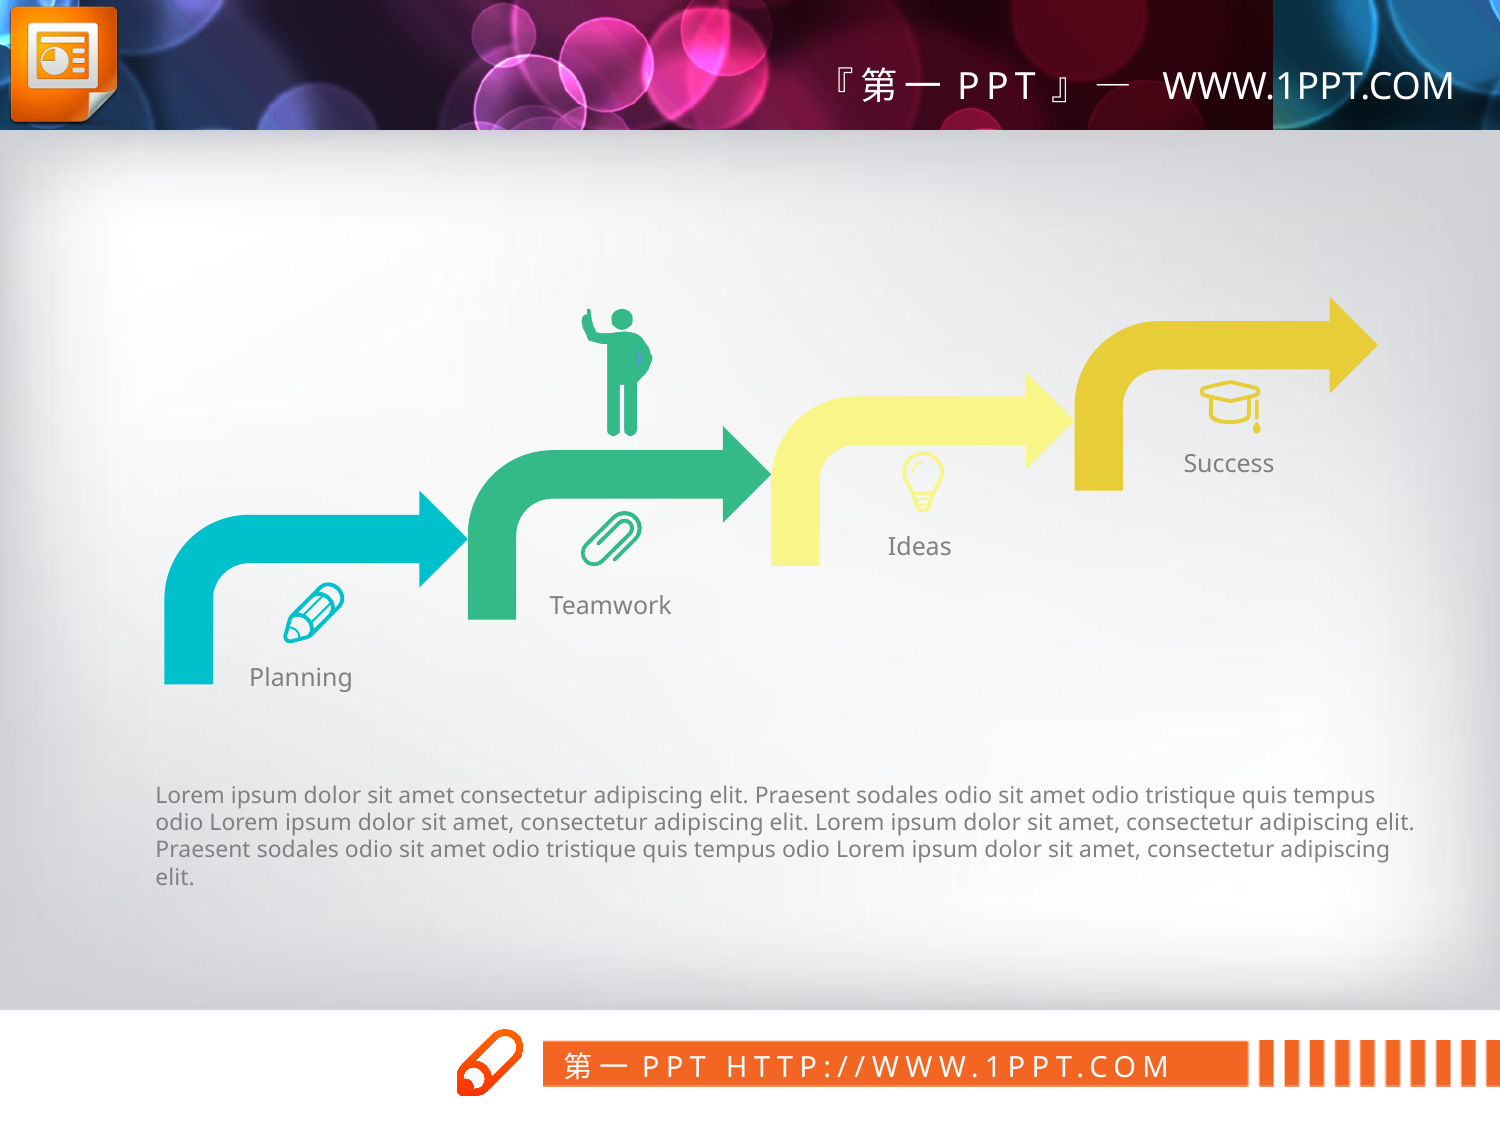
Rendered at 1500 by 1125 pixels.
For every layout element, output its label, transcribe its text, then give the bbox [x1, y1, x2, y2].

picture [0, 0, 1500, 1012]
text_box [777, 371, 1075, 569]
text_box Lorem ipsum dolor sit amet consectetur adipiscing elit. Praesent sodales odio sit amet odio tristique quis tempus odio Lorem ipsum dolor sit amet, consectetur adipiscing elit. Lorem ipsum dolor sit amet, consectetur adipiscing elit. Praesent sodales odio sit amet odio tristique quis tempus odio Lorem ipsum dolor sit amet, consectetur adipiscing elit. [140, 772, 1435, 898]
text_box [467, 308, 772, 629]
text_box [1074, 296, 1379, 491]
picture [543, 1040, 1500, 1087]
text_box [164, 490, 468, 700]
